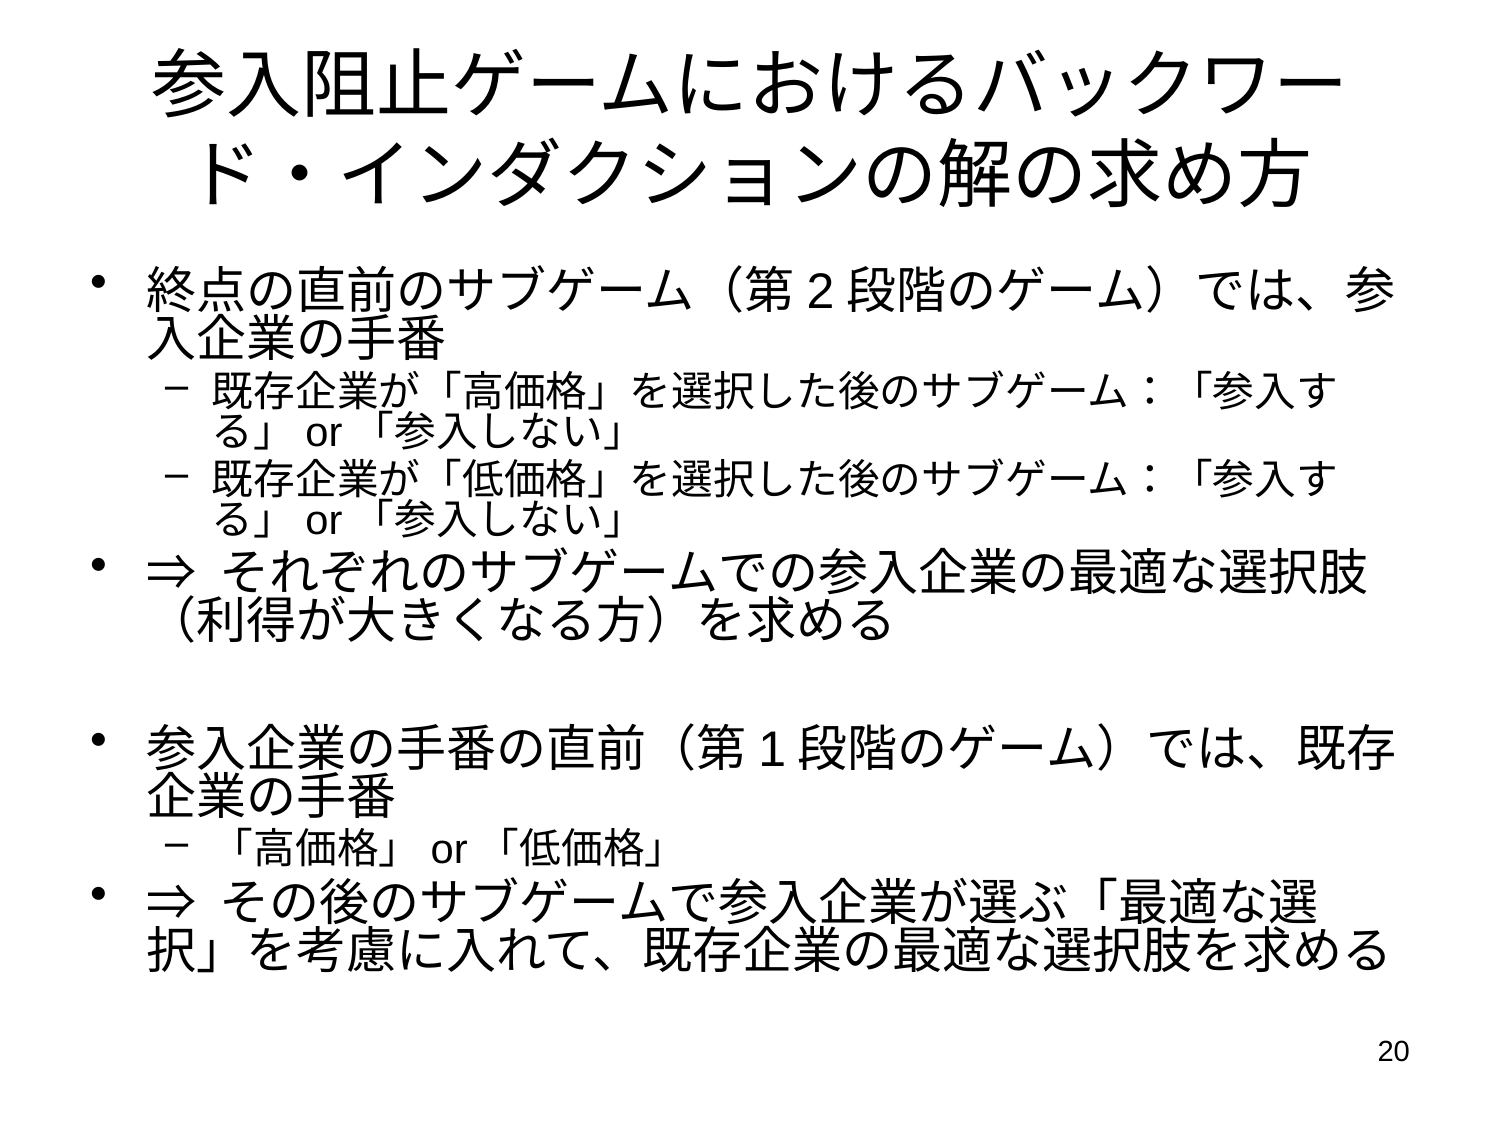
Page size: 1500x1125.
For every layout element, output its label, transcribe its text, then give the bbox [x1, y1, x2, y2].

list 終点の直前のサブゲーム（第2段階のゲーム）では、参入企業の手番 既存企業が「高価格」を選択した後のサブゲーム：「参入する」or「参入しない」 既存企業が「低価格」を選択した後のサブゲーム：「参入する」or「参入しない」 ⇒ それぞれのサブゲームでの参入企業の最適な選択肢（利得が大きくなる方）を求める 参入企業の手番の直前（第1段階のゲーム）では、既存企業の手番 「高価格」or「低価格」 ⇒ その後のサブゲームで参入企業が選ぶ「最適な選択」を考慮に入れて、既存企業の最適な選択肢を求める [75, 262, 1425, 1035]
title 参入阻止ゲームにおけるバックワード・インダクションの解の求め方 [75, 45, 1425, 208]
slide_number 20 [1074, 1024, 1426, 1103]
